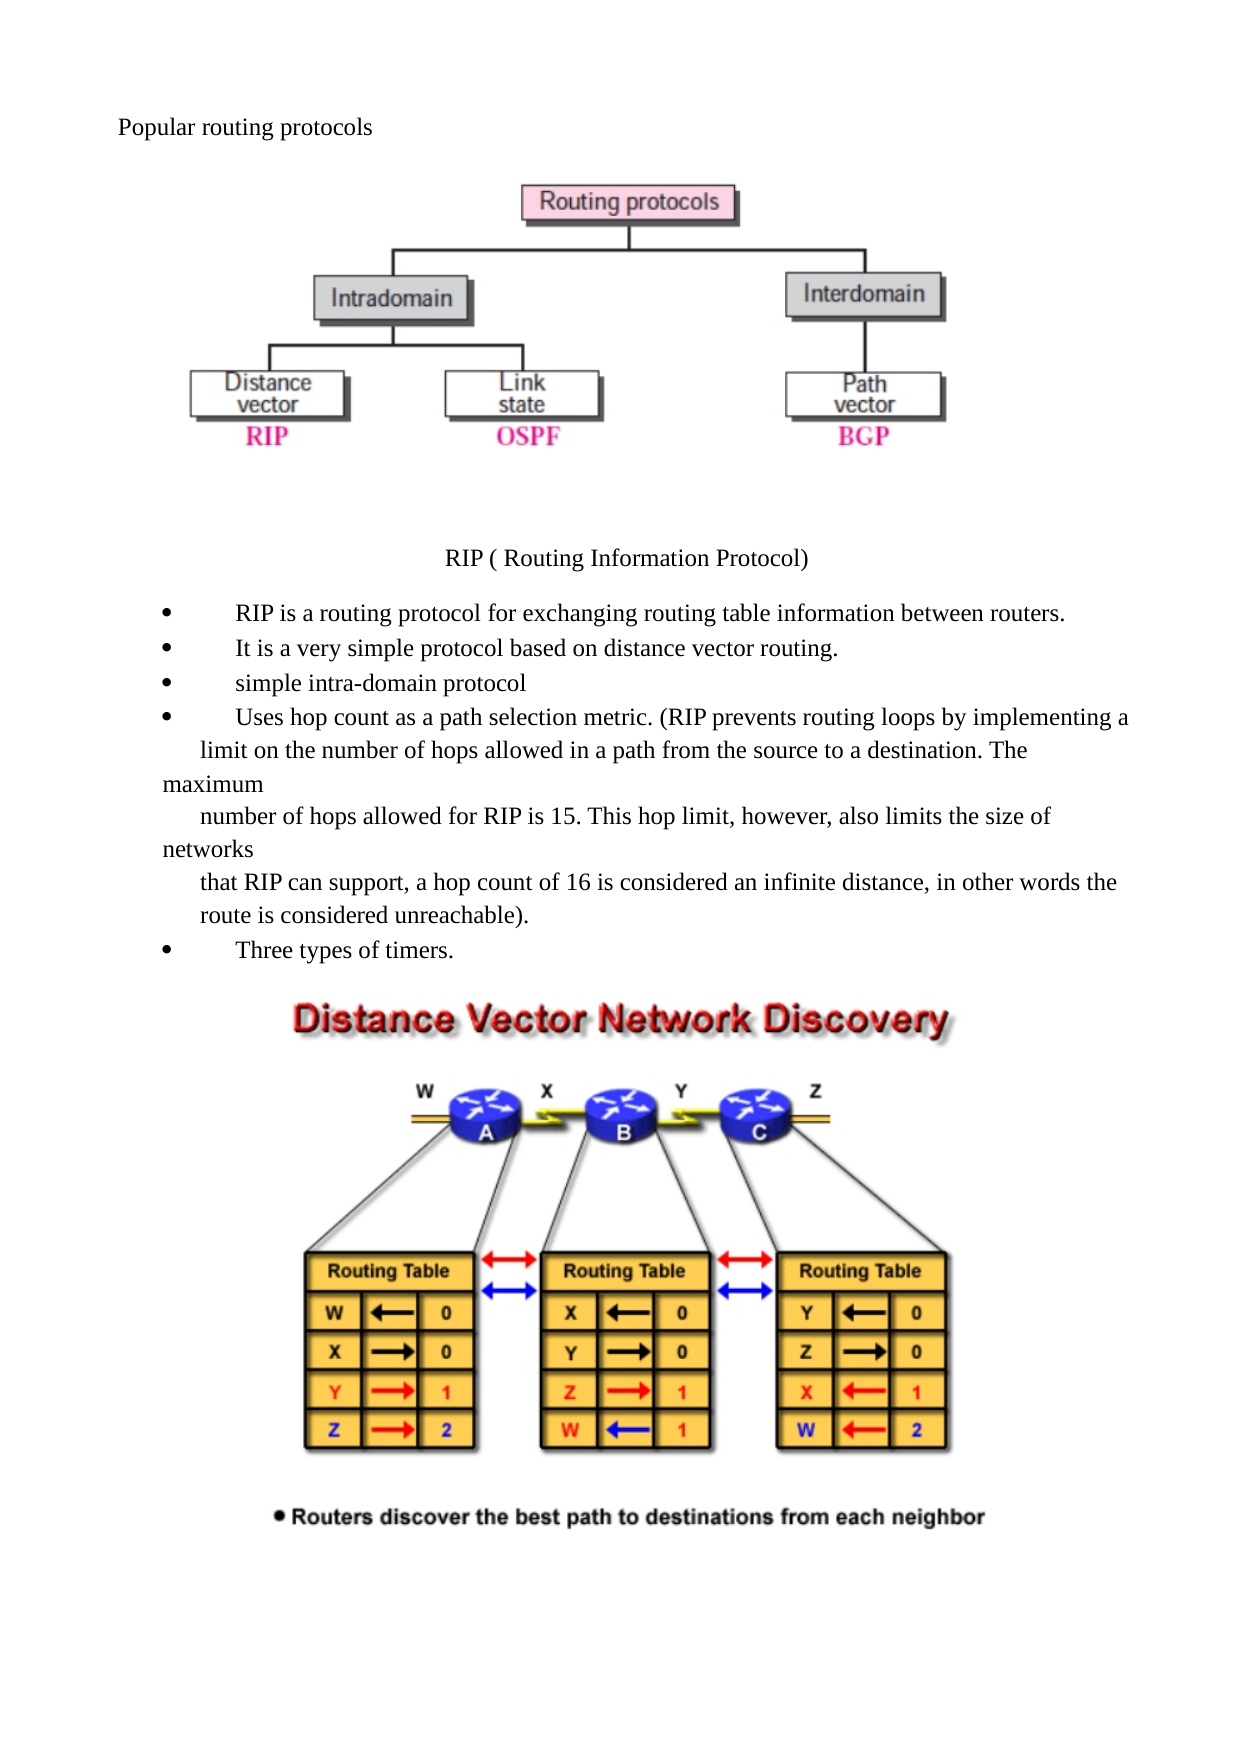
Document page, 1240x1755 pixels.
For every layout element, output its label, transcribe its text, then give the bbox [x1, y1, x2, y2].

picture [112, 165, 1028, 464]
text_box RIP ( Routing Information Protocol)  RIP is a routing protocol for exchanging routing table information between routers.  It is a very simple protocol based on distance vector routing.  simple intra-domain protocol  Uses hop count as a path selection metric. (RIP prevents routing loops by implementing a limit on the number of hops allowed in a path from the source to a destination. The maximum number of hops allowed for RIP is 15. This hop limit, however, also limits the size of networks that RIP can support, a hop count of 16 is considered an infinite distance, in other words the route is considered unreachable).  Three types of timers. [162, 541, 1131, 898]
picture [245, 955, 1004, 1548]
text_box Popular routing protocols [117, 111, 374, 141]
